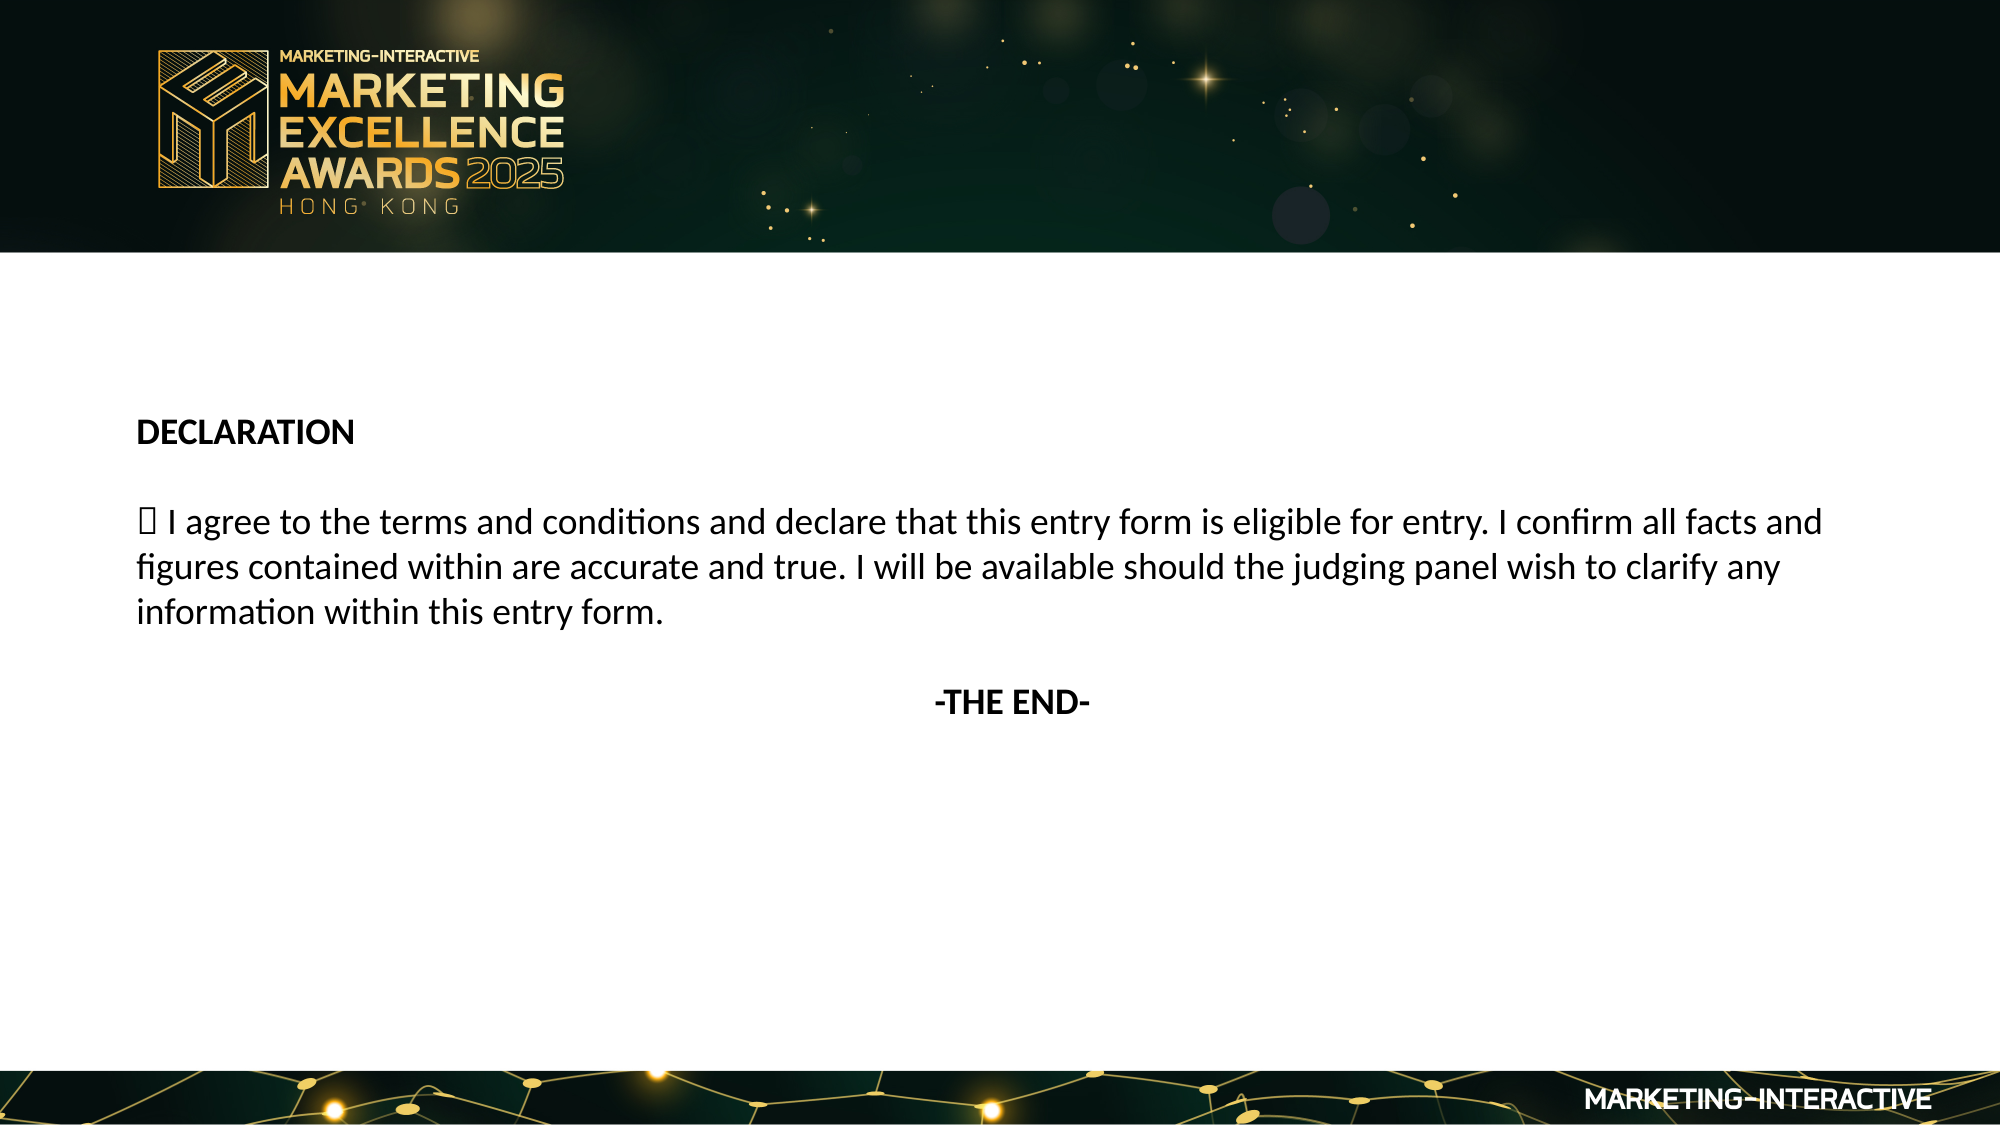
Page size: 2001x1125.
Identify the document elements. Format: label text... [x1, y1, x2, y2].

picture [0, 0, 2000, 1125]
text_box DECLARATION  I agree to the terms and conditions and declare that this entry form is eligible for entry. I confirm all facts and figures contained within are accurate and true. I will be available should the judging panel wish to clarify any information within this entry form. -THE END- [121, 354, 1913, 1029]
